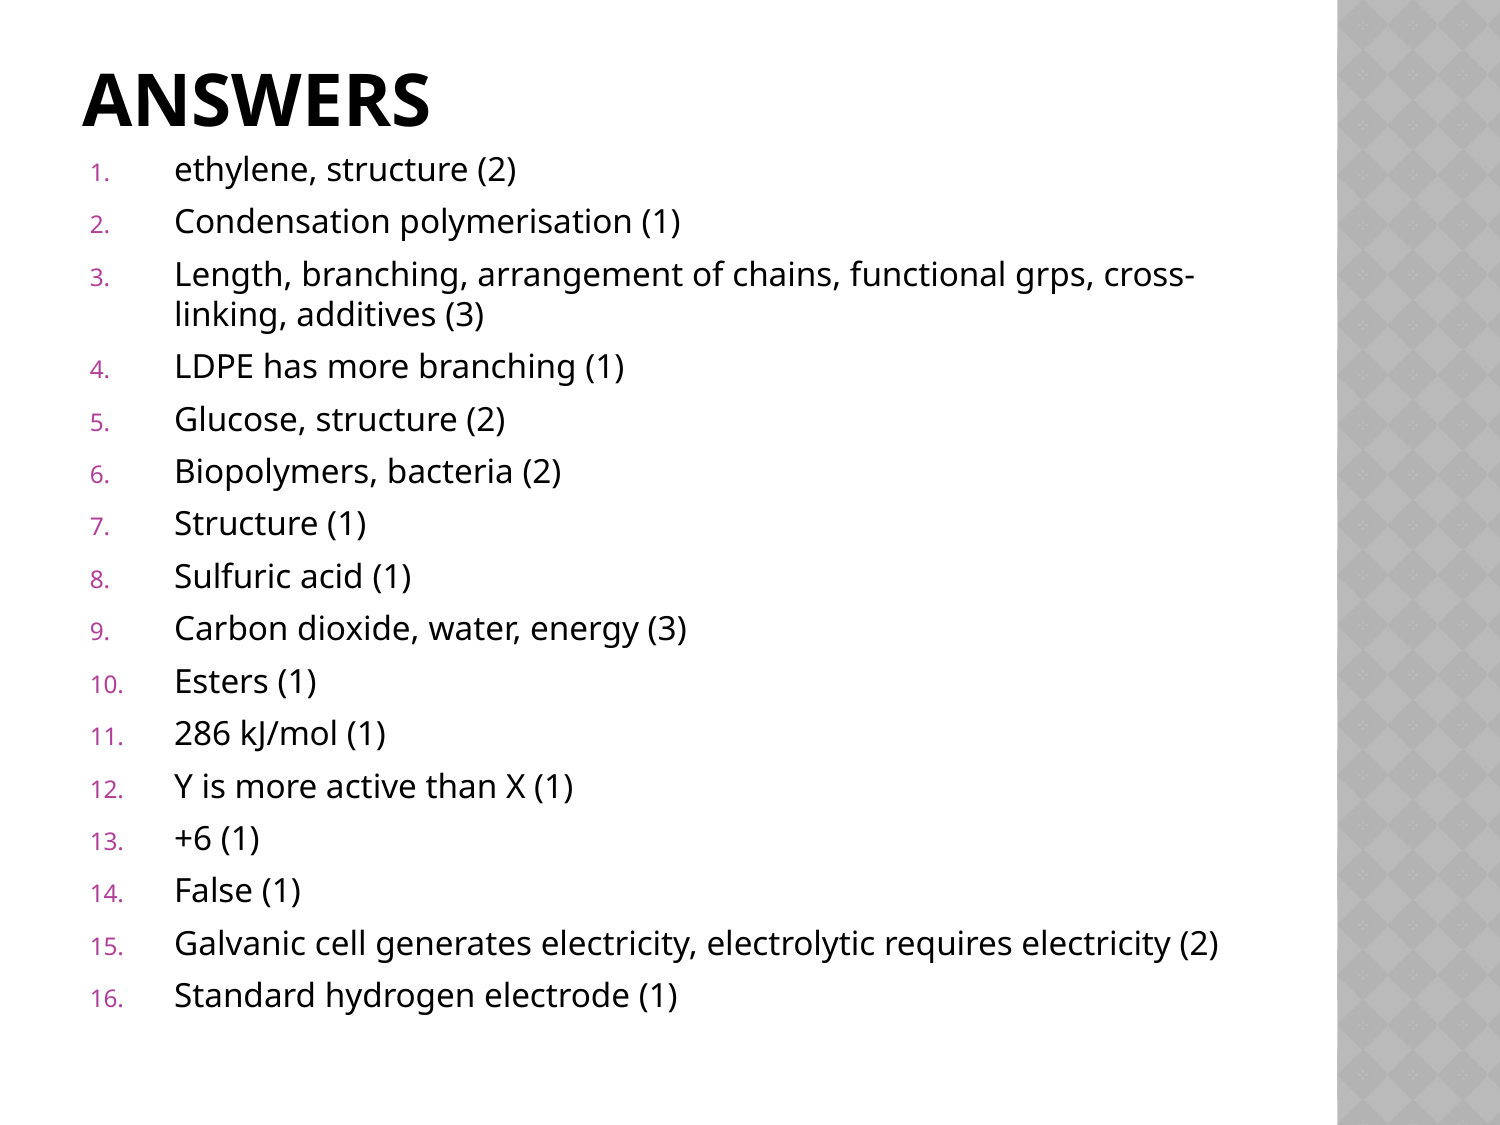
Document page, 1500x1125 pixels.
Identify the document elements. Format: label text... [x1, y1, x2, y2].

title Answers [75, 52, 1263, 140]
list ethylene, structure (2) Condensation polymerisation (1) Length, branching, arrangement of chains, functional grps, cross-linking, additives (3) LDPE has more branching (1) Glucose, structure (2) Biopolymers, bacteria (2) Structure (1) Sulfuric acid (1) Carbon dioxide, water, energy (3) Esters (1) 286 kJ/mol (1) Y is more active than X (1) +6 (1) False (1) Galvanic cell generates electricity, electrolytic requires electricity (2) Standard hydrogen electrode (1) [75, 140, 1263, 1059]
